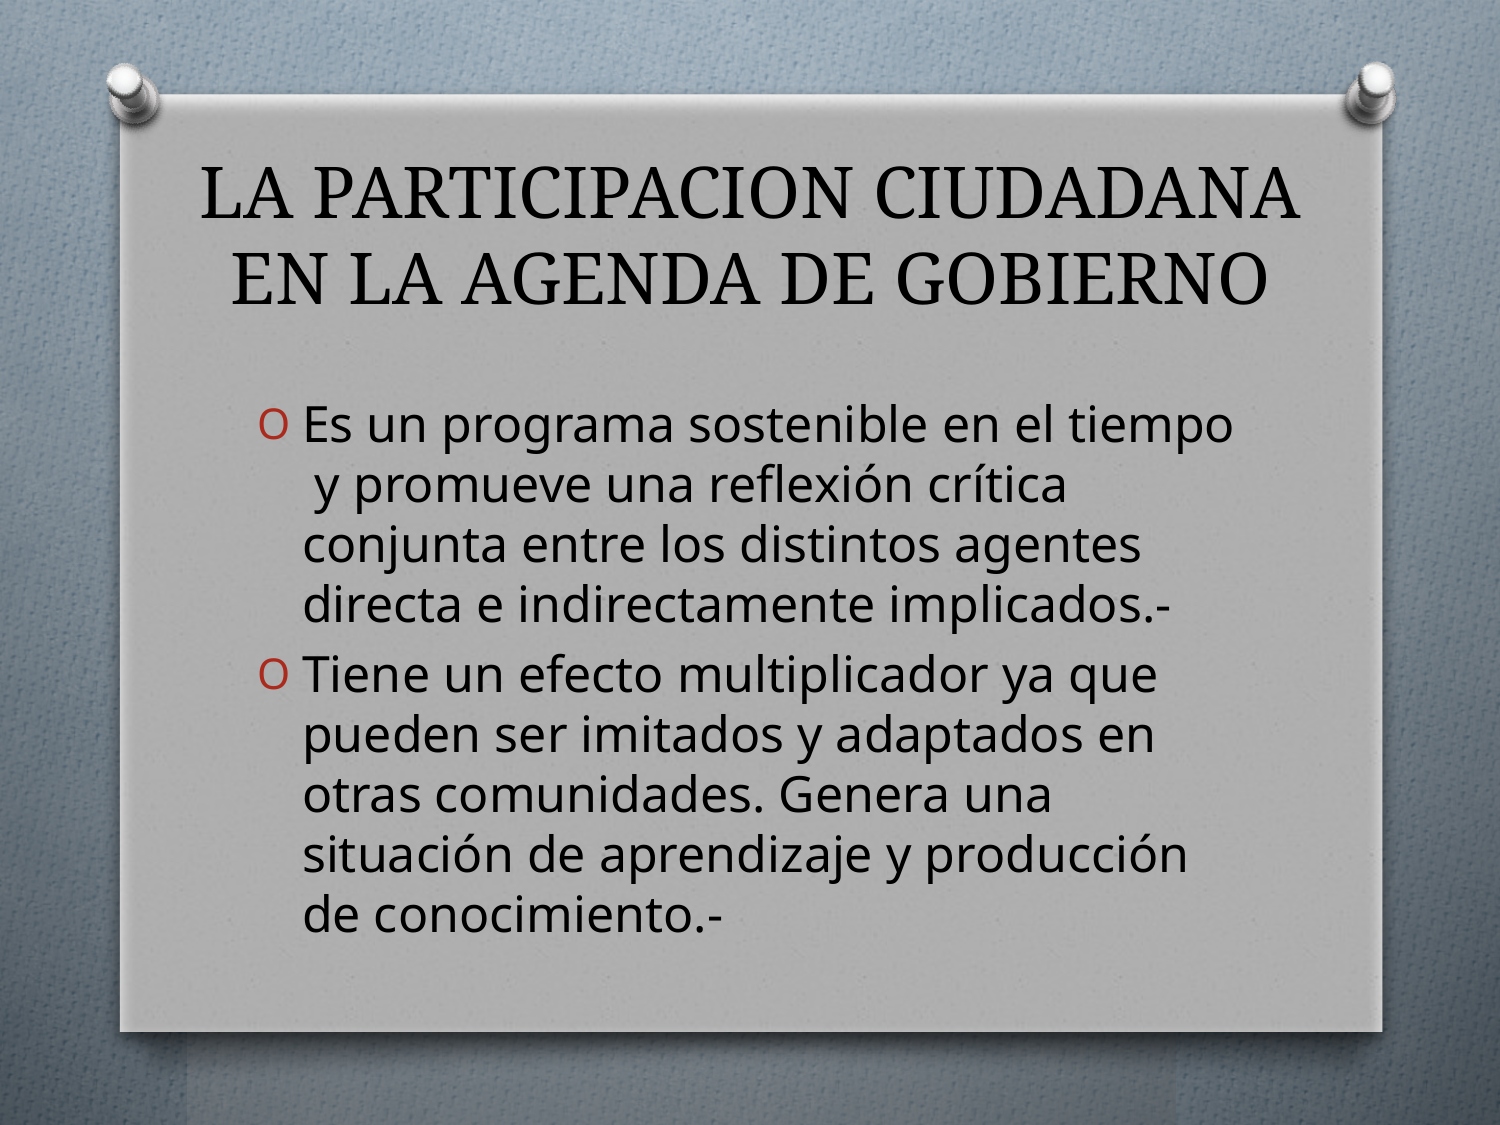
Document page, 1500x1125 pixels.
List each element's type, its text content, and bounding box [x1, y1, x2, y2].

picture [75, 29, 198, 153]
list Es un programa sostenible en el tiempo y promueve una reflexión crítica conjunta entre los distintos agentes directa e indirectamente implicados.- Tiene un efecto multiplicador ya que pueden ser imitados y adaptados en otras comunidades. Genera una situación de aprendizaje y producción de conocimiento.- [242, 385, 1257, 965]
title LA PARTICIPACION CIUDADANA EN LA AGENDA DE GOBIERNO [179, 134, 1323, 332]
picture [1317, 35, 1439, 156]
